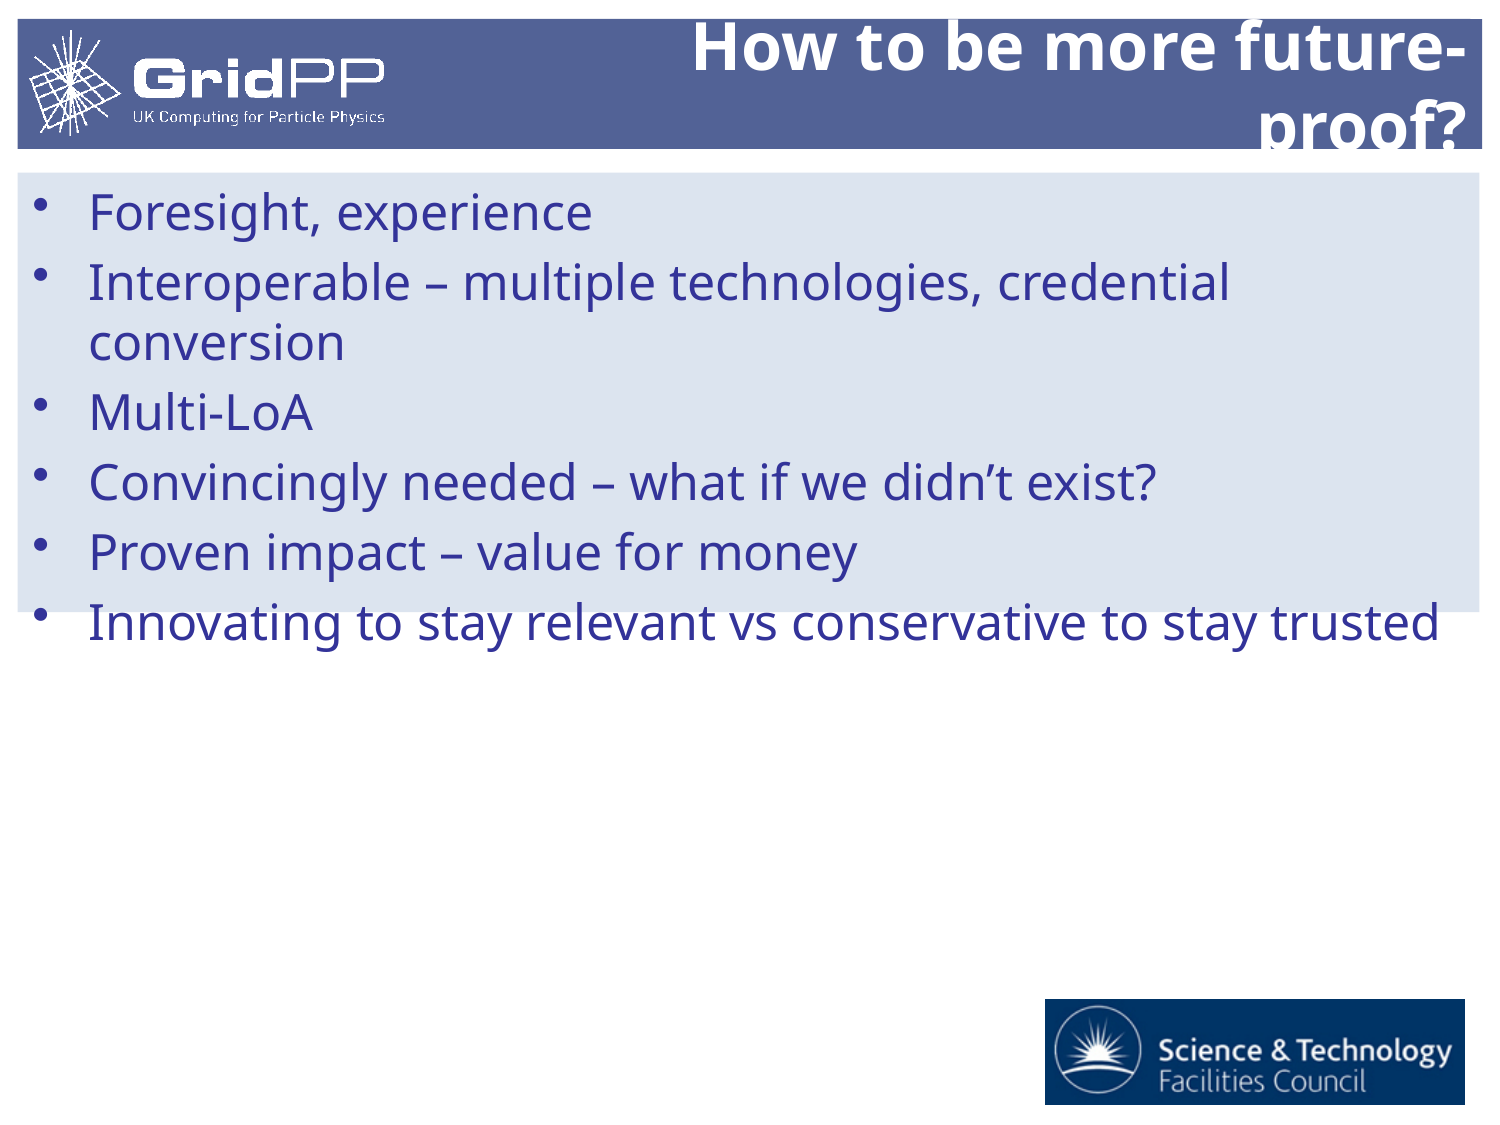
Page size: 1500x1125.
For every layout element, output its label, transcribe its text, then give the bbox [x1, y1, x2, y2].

title How to be more future-proof? [513, 18, 1483, 150]
list Foresight, experience Interoperable – multiple technologies, credential conversion Multi-LoA Convincingly needed – what if we didn’t exist? Proven impact – value for money Innovating to stay relevant vs conservative to stay trusted [17, 172, 1480, 613]
picture [1045, 999, 1465, 1105]
picture [29, 30, 384, 136]
